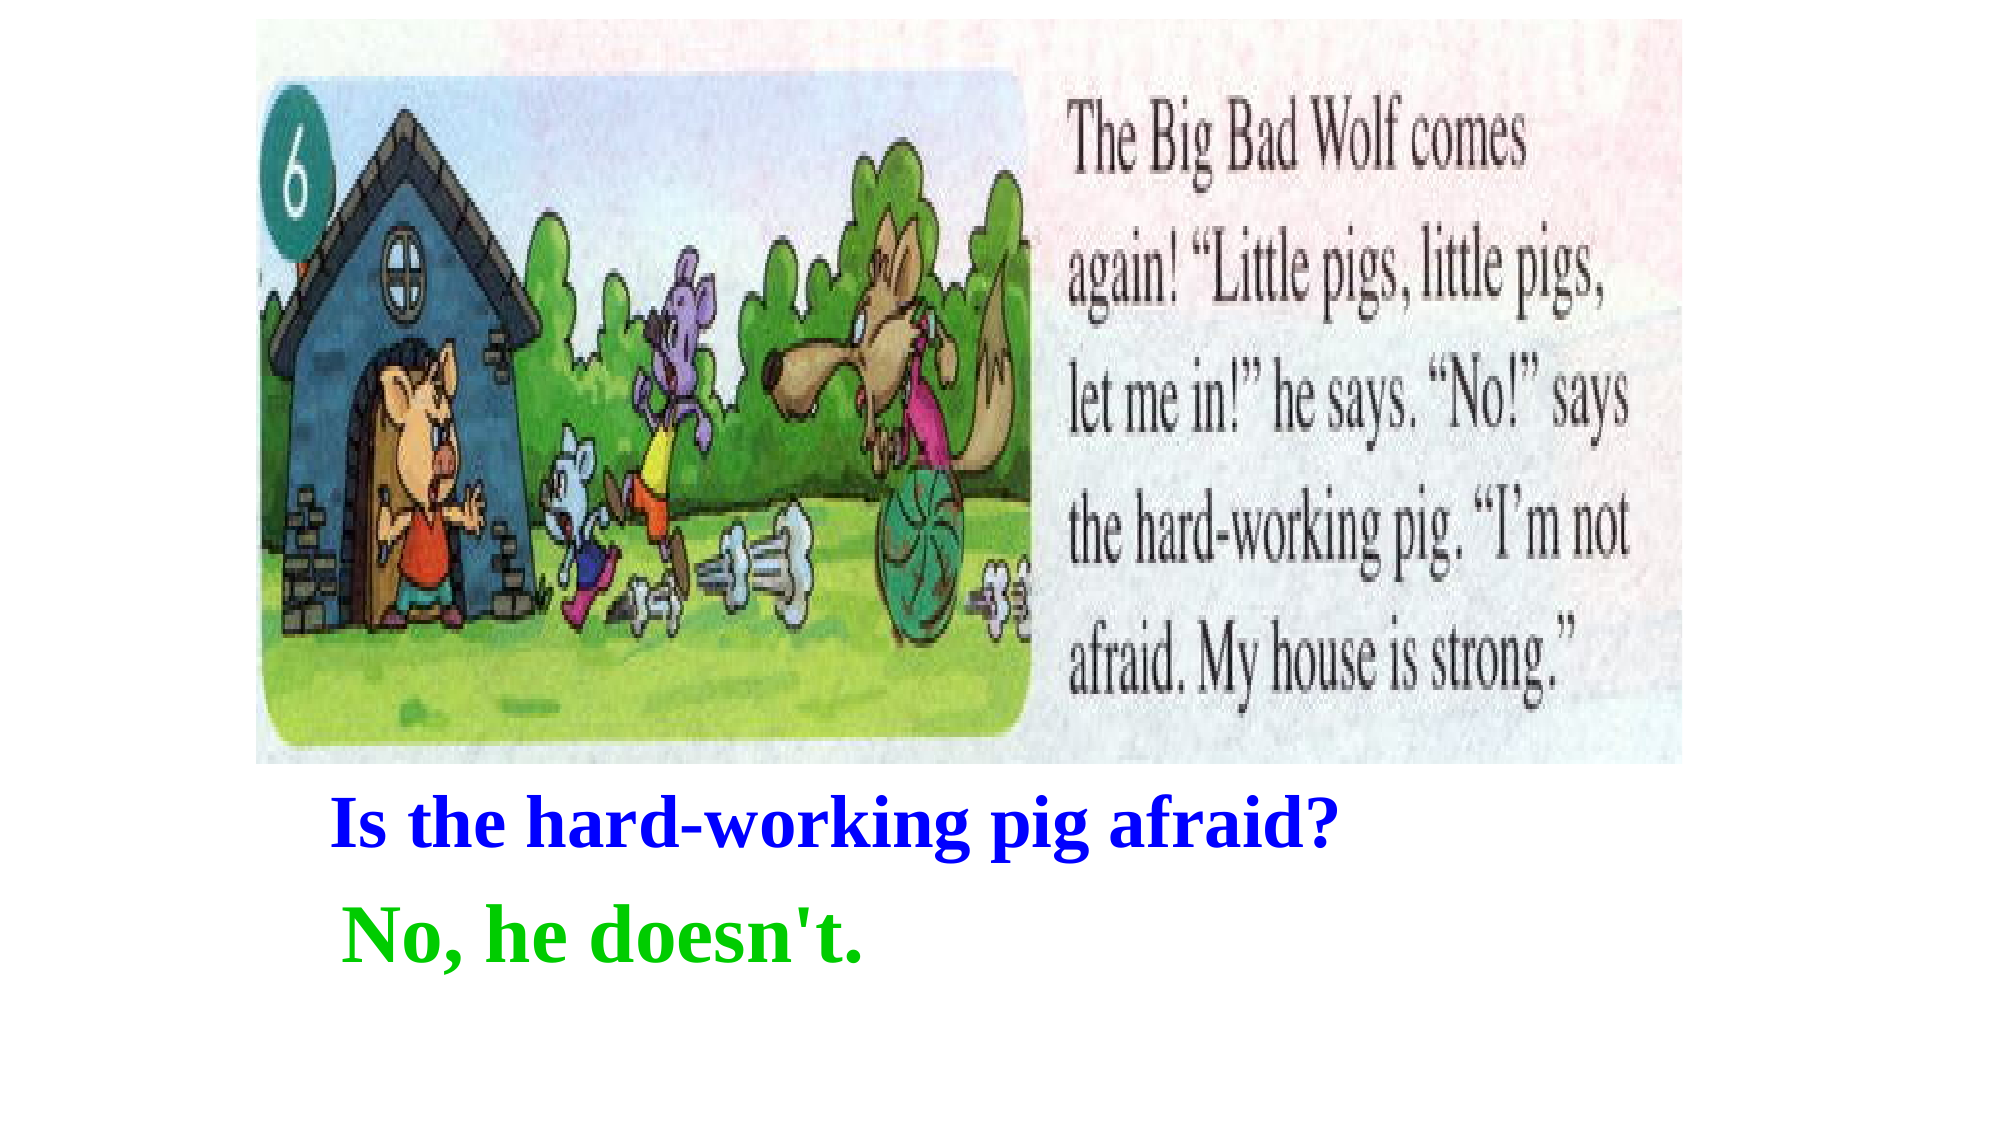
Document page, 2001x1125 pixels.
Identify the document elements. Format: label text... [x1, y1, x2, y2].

picture [255, 19, 1683, 764]
text_box Is the hard-working pig afraid? [315, 764, 1697, 915]
text_box No, he doesn't. [326, 871, 1024, 1032]
